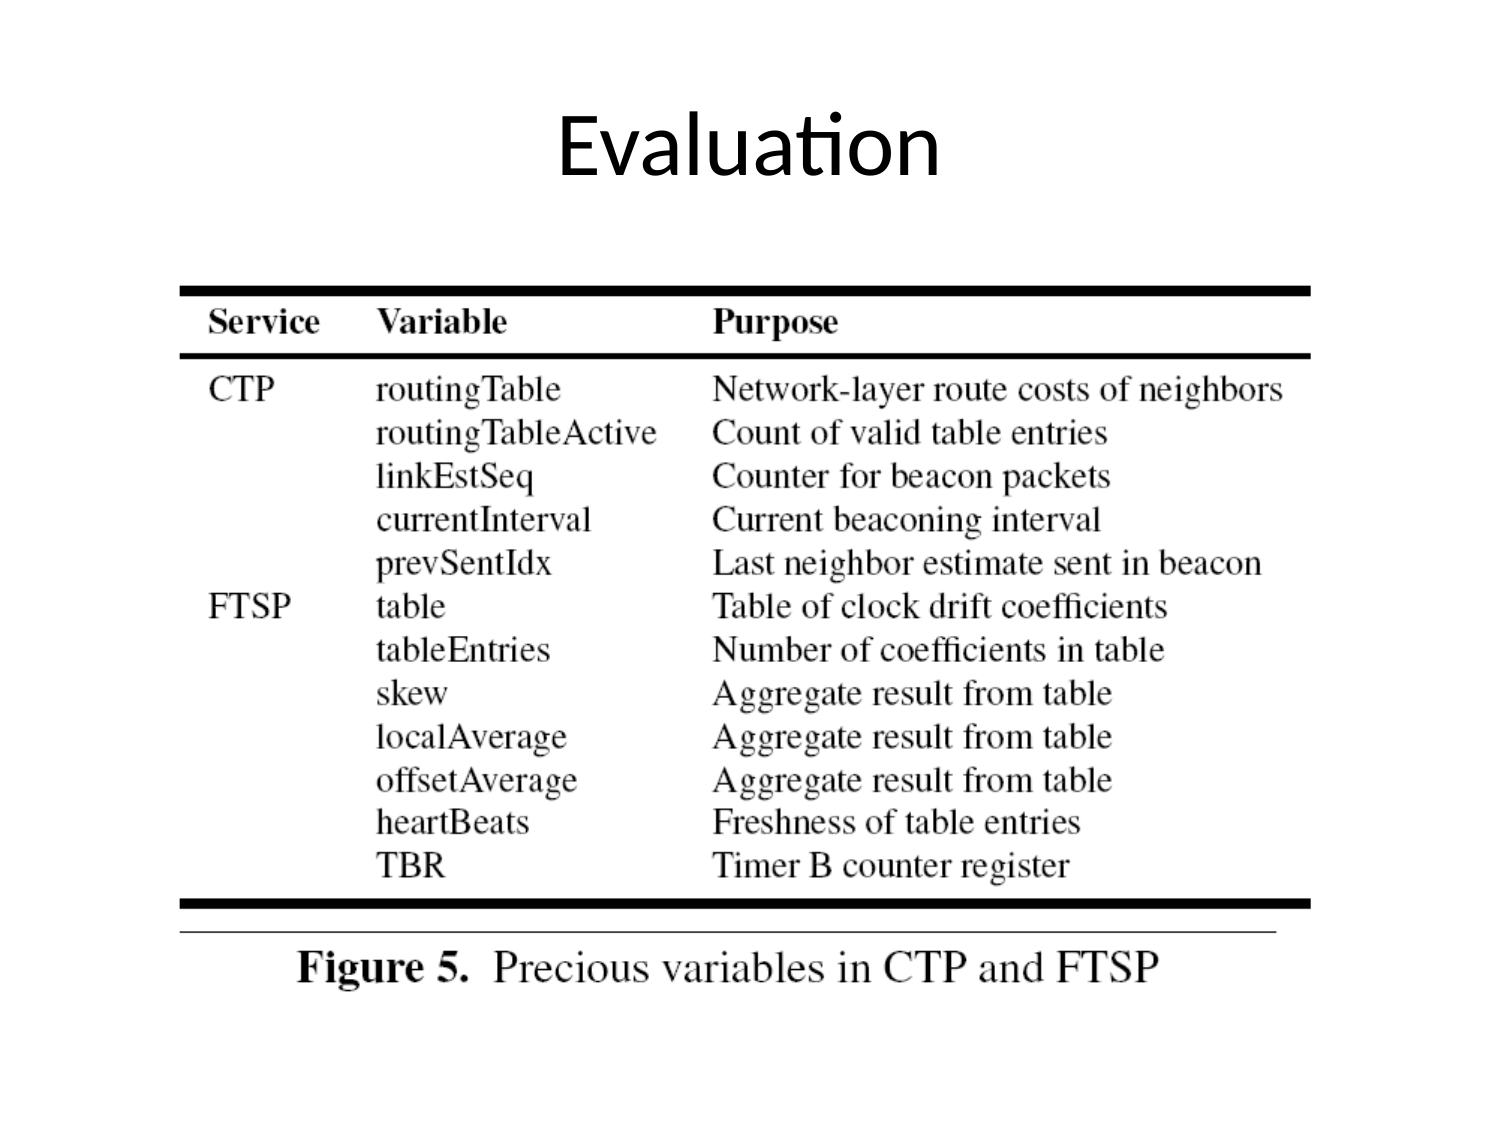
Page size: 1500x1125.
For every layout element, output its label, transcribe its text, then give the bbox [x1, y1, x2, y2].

title Evaluation [75, 45, 1425, 233]
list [171, 262, 1329, 1006]
